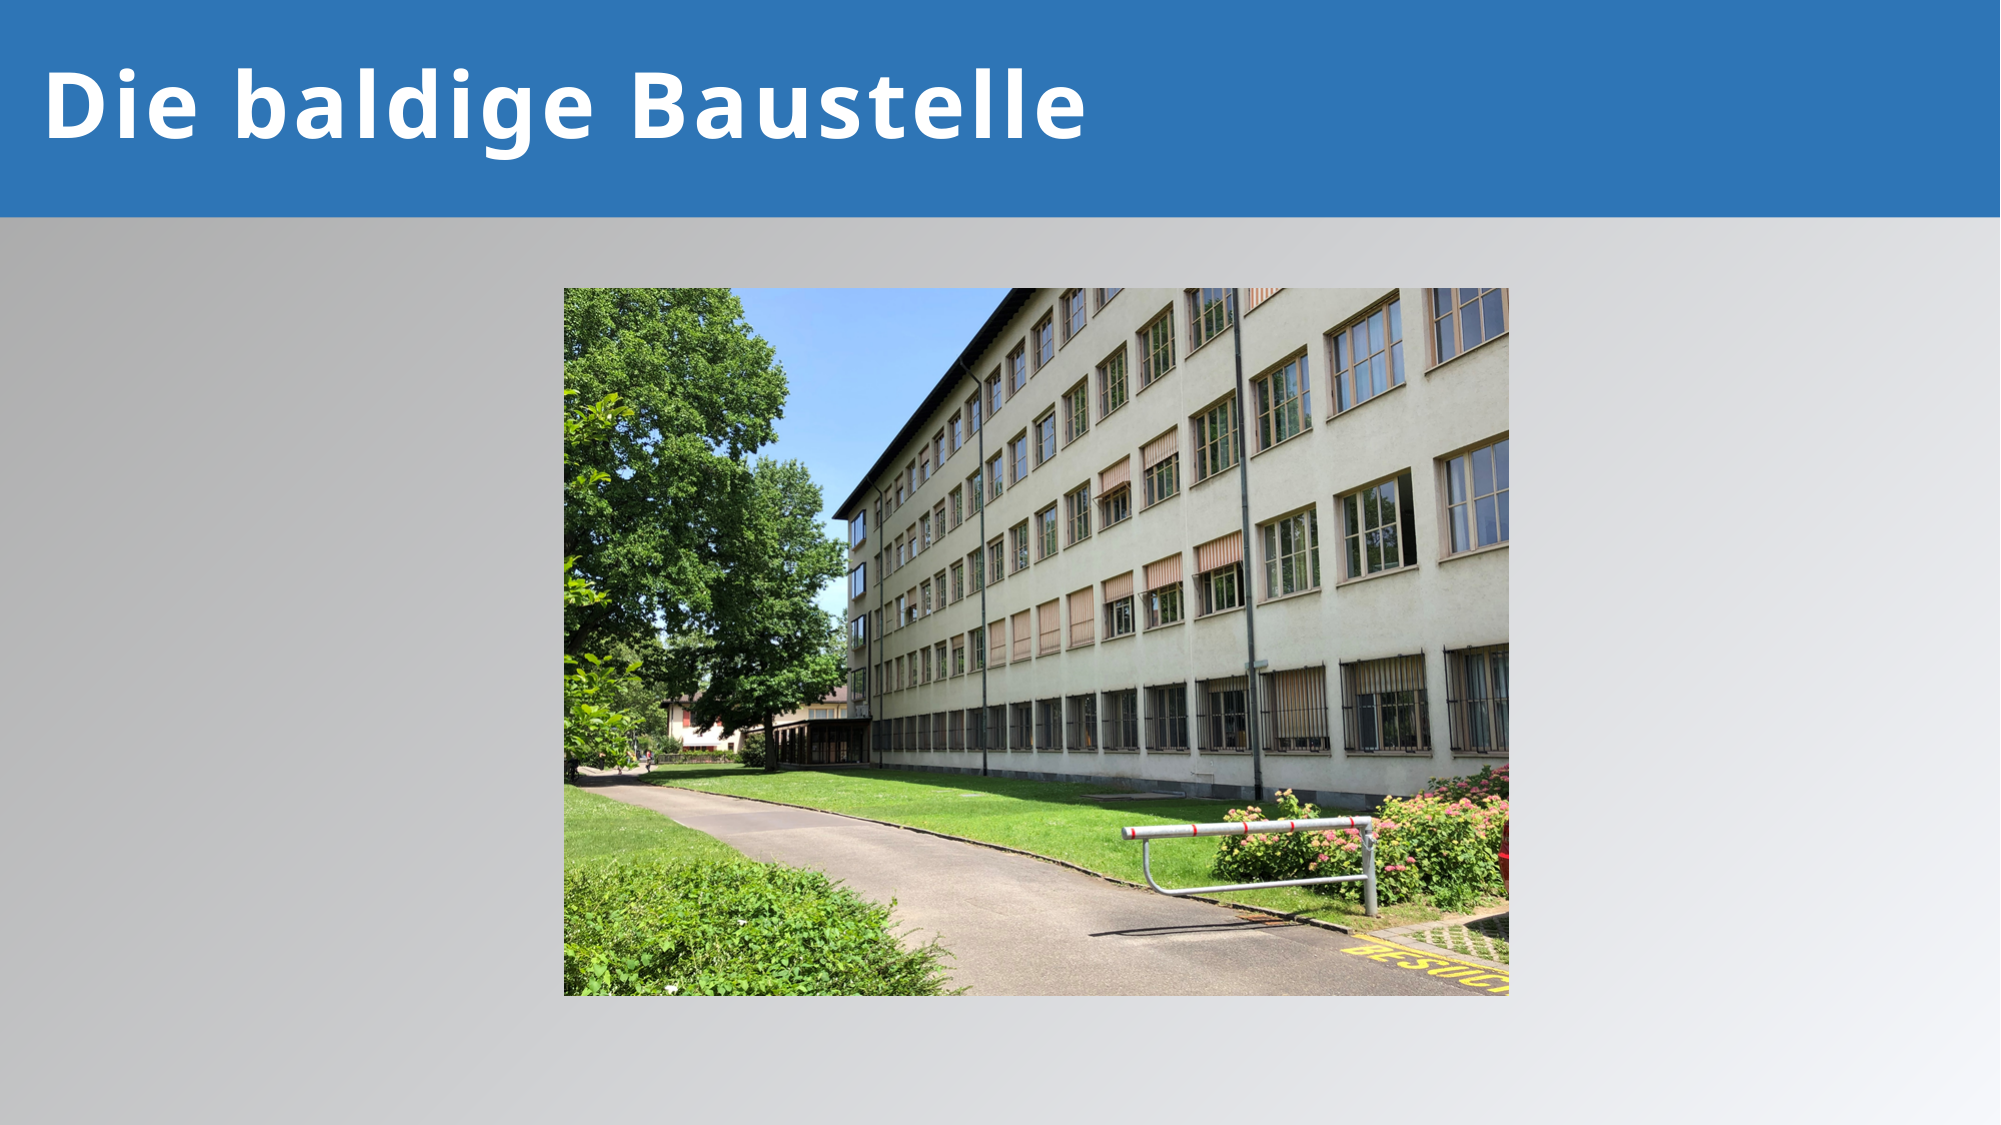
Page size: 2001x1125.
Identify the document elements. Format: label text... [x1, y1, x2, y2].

title Die baldige Baustelle [0, 0, 2000, 218]
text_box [564, 288, 1509, 996]
